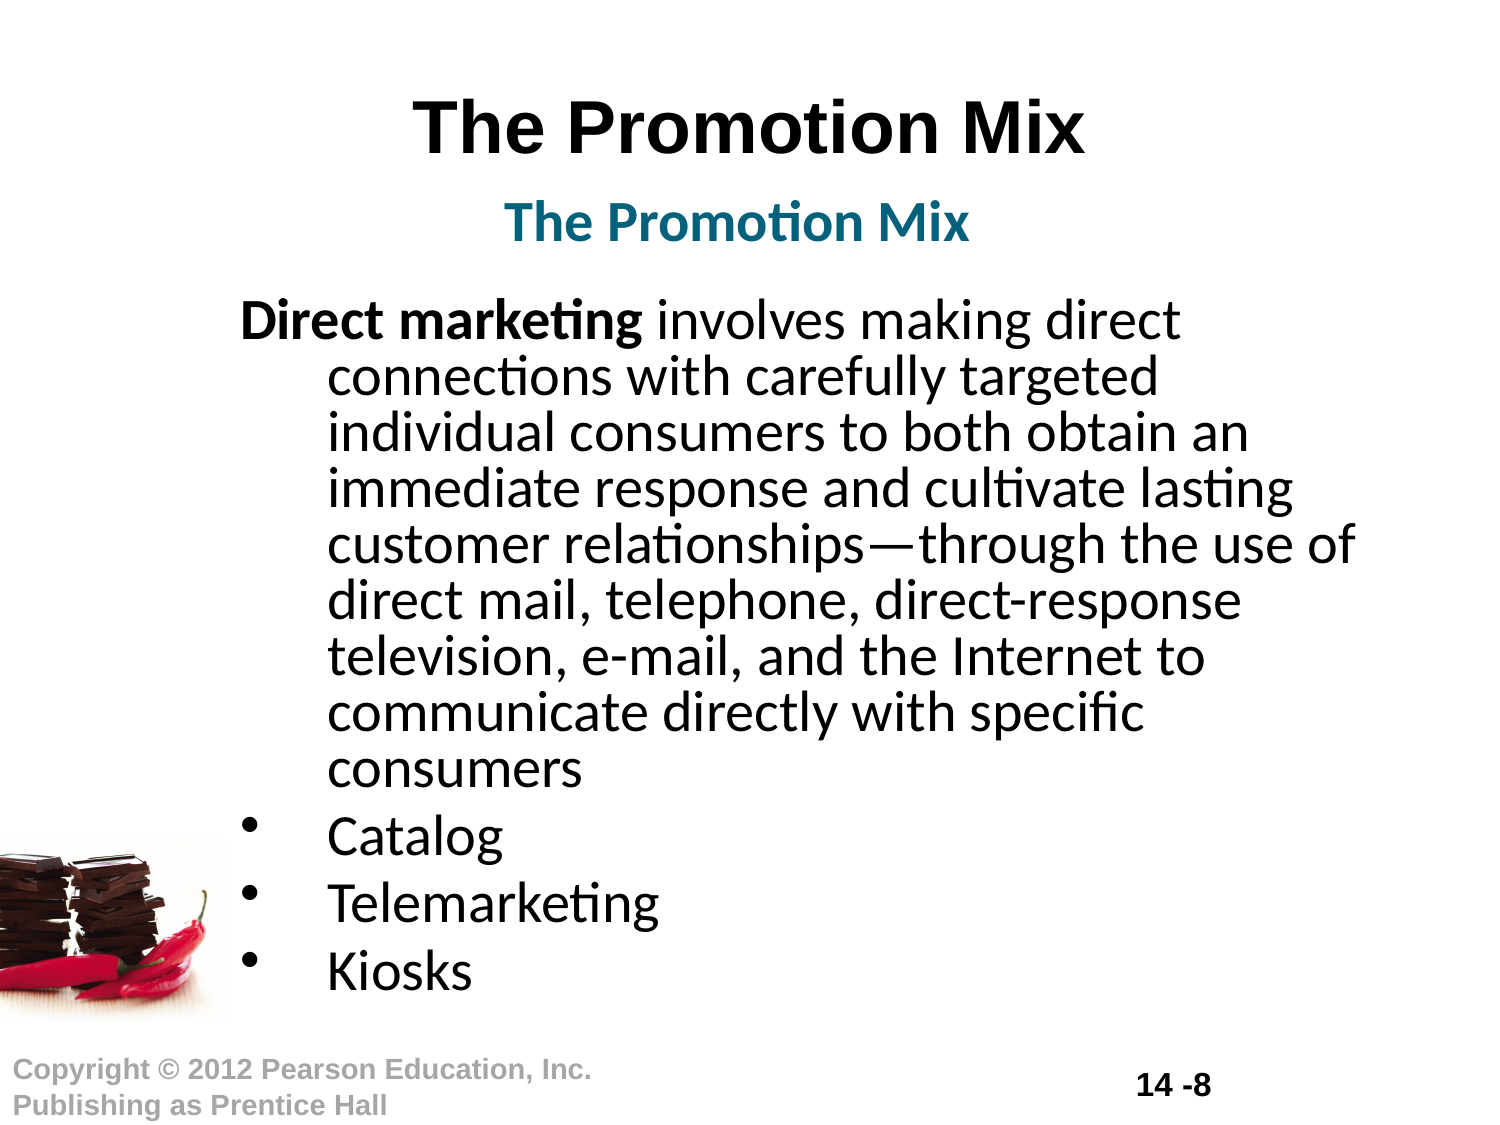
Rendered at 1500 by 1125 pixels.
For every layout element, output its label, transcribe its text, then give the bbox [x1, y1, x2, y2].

list The Promotion Mix [149, 187, 1326, 251]
title The Promotion Mix [112, 37, 1388, 226]
list Direct marketing involves making direct connections with carefully targeted individual consumers to both obtain an immediate response and cultivate lasting customer relationships—through the use of direct mail, telephone, direct-response television, e-mail, and the Internet to communicate directly with specific consumers Catalog Telemarketing Kiosks [224, 287, 1388, 1013]
picture [0, 837, 226, 1025]
